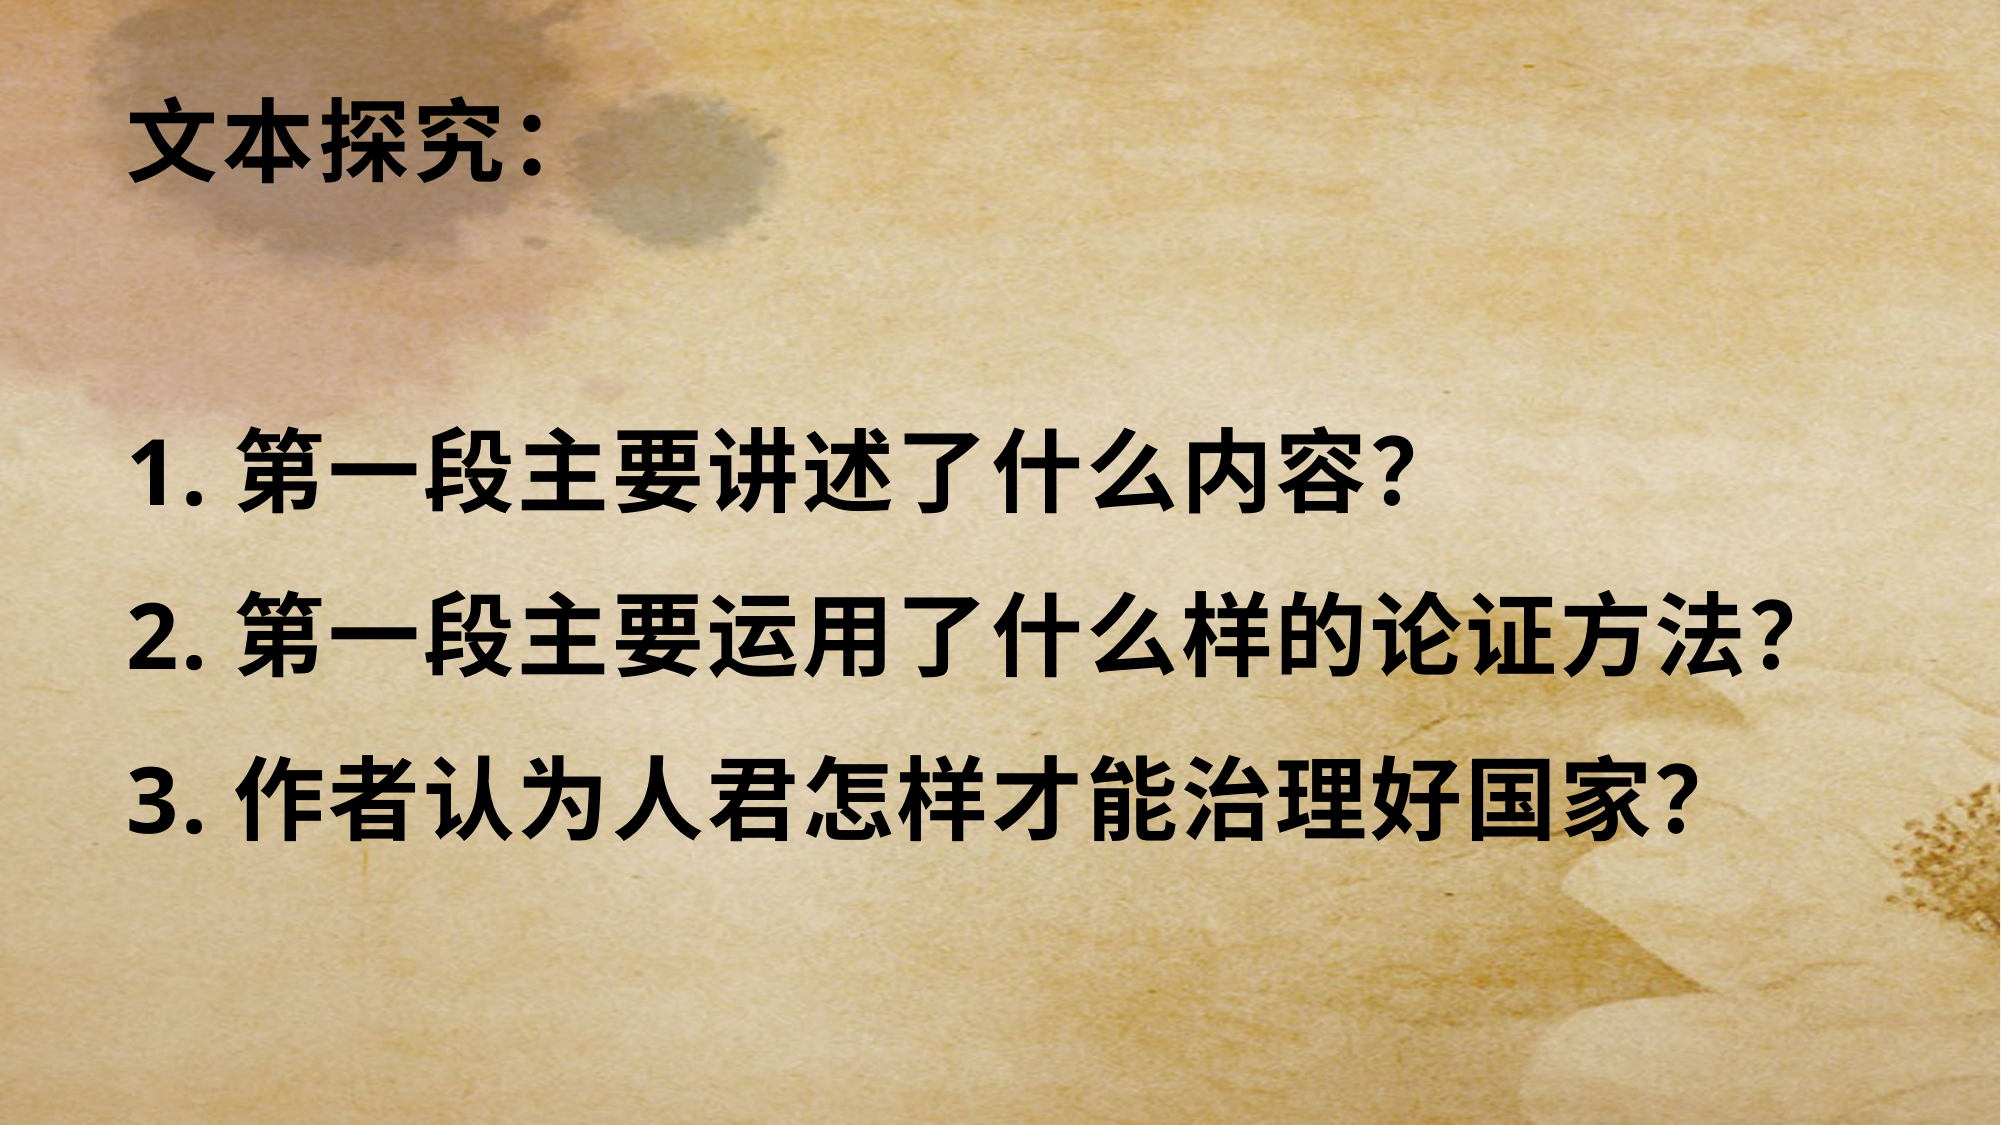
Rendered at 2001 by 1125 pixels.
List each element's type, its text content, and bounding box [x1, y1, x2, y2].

picture [0, 0, 2001, 1125]
title 文本探究： [109, 85, 1891, 192]
list 1.第一段主要讲述了什么内容？ 2.第一段主要运用了什么样的论证方法？ 3.作者认为人君怎样才能治理好国家？ [109, 381, 1891, 886]
